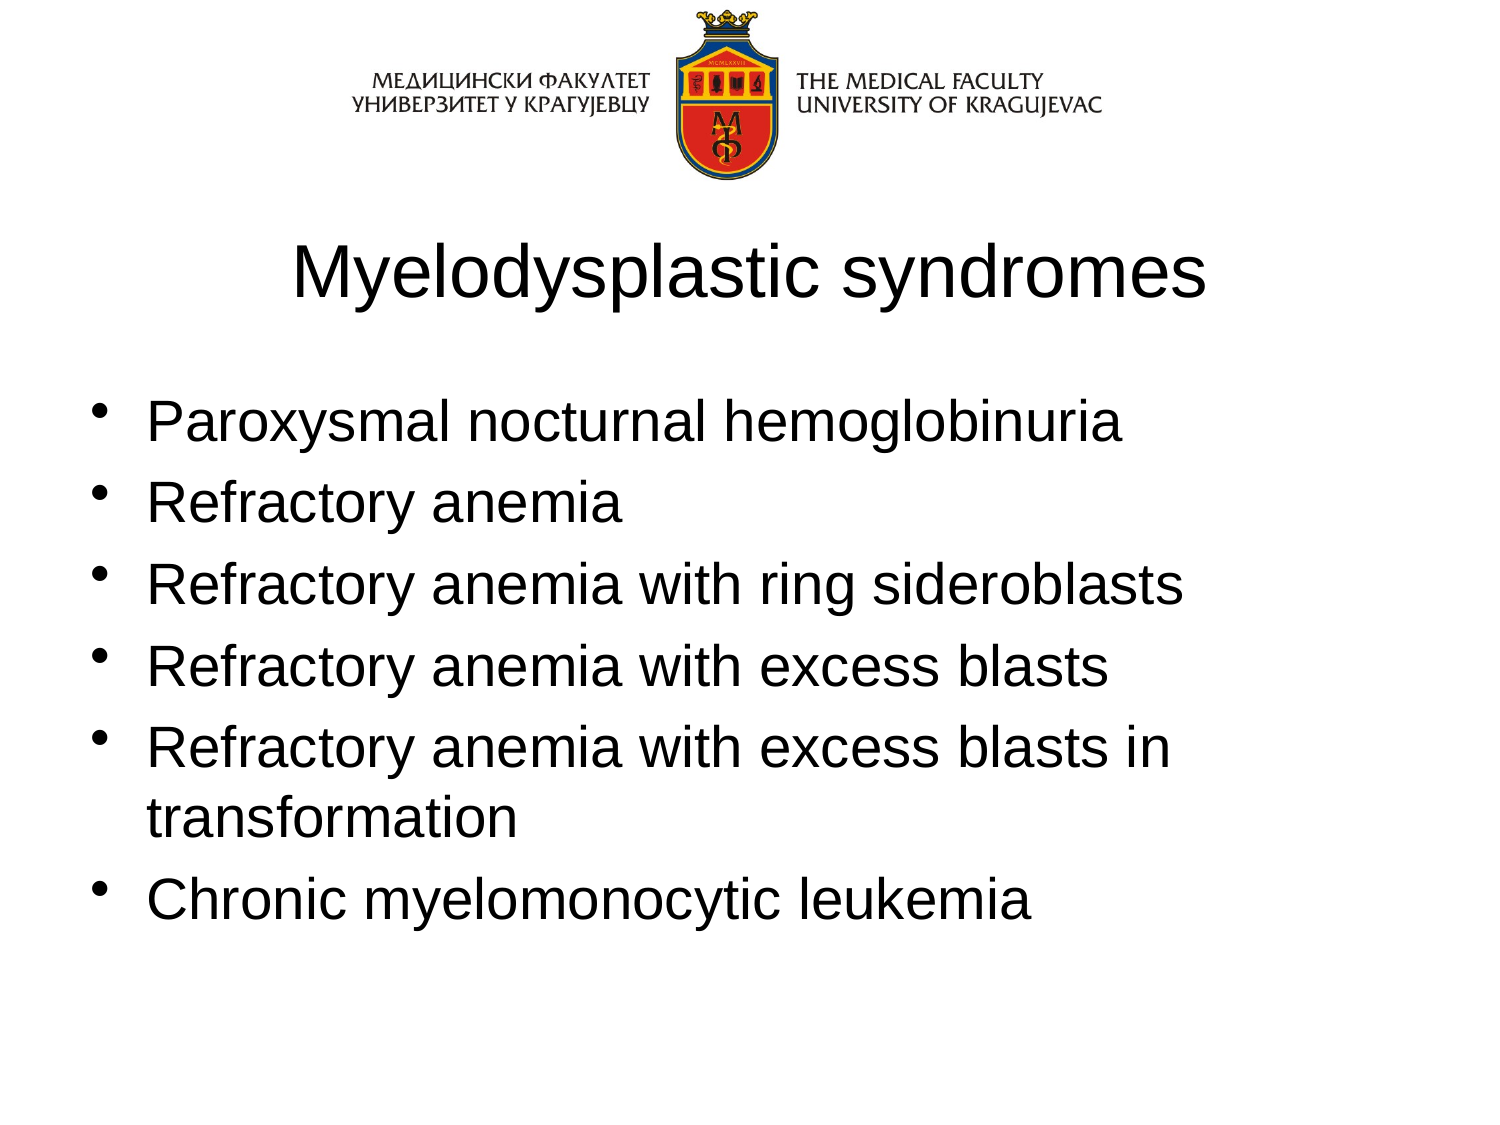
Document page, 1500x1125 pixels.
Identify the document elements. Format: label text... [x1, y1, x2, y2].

list Paroxysmal nocturnal hemoglobinuria Refractory anemia Refractory anemia with ring sideroblasts Refractory anemia with excess blasts Refractory anemia with excess blasts in transformation Chronic myelomonocytic leukemia [74, 374, 1426, 1118]
title Myelodysplastic syndromes [74, 173, 1426, 362]
picture [328, 0, 1125, 173]
